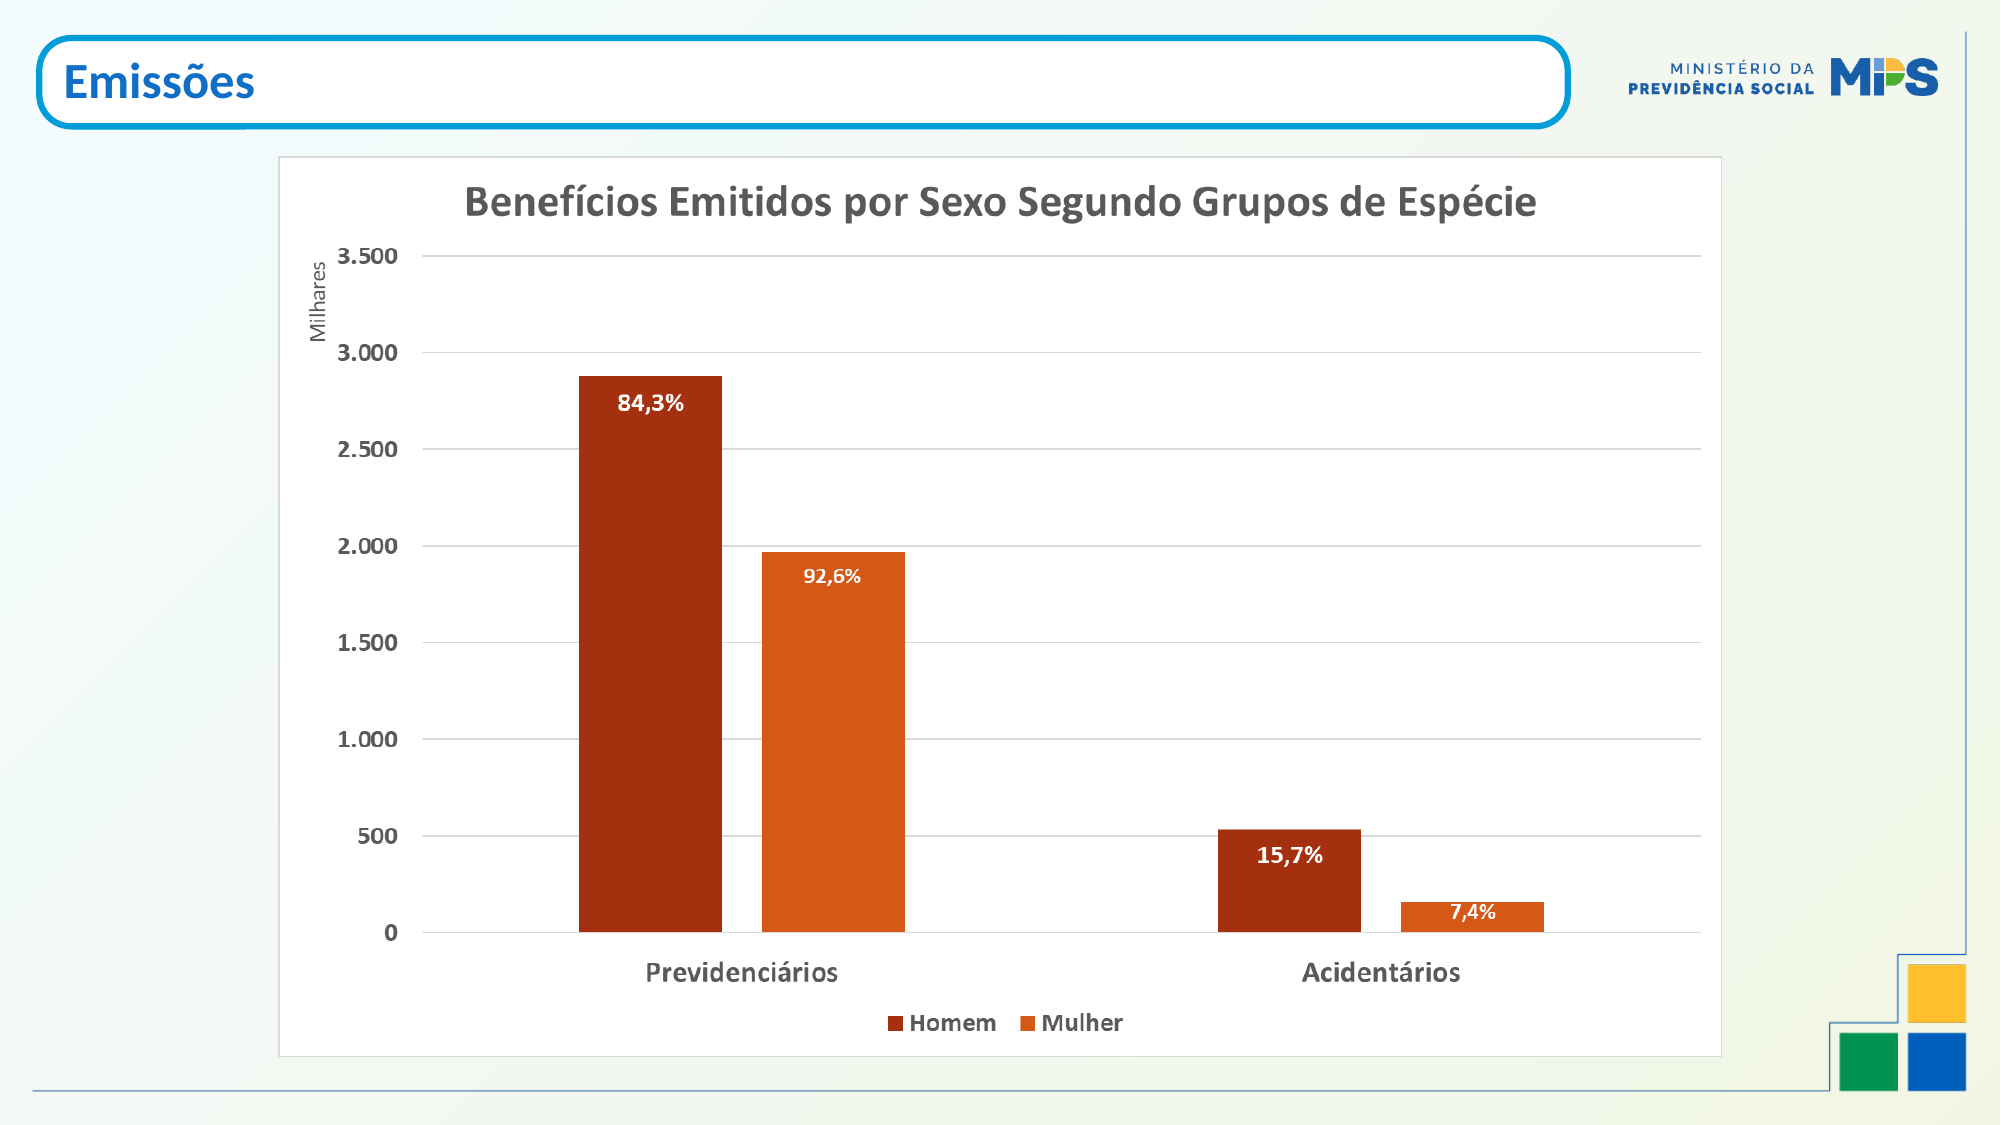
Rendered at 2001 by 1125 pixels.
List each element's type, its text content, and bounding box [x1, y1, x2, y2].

text_box Emissões [37, 35, 1570, 129]
picture [0, 0, 2000, 1125]
